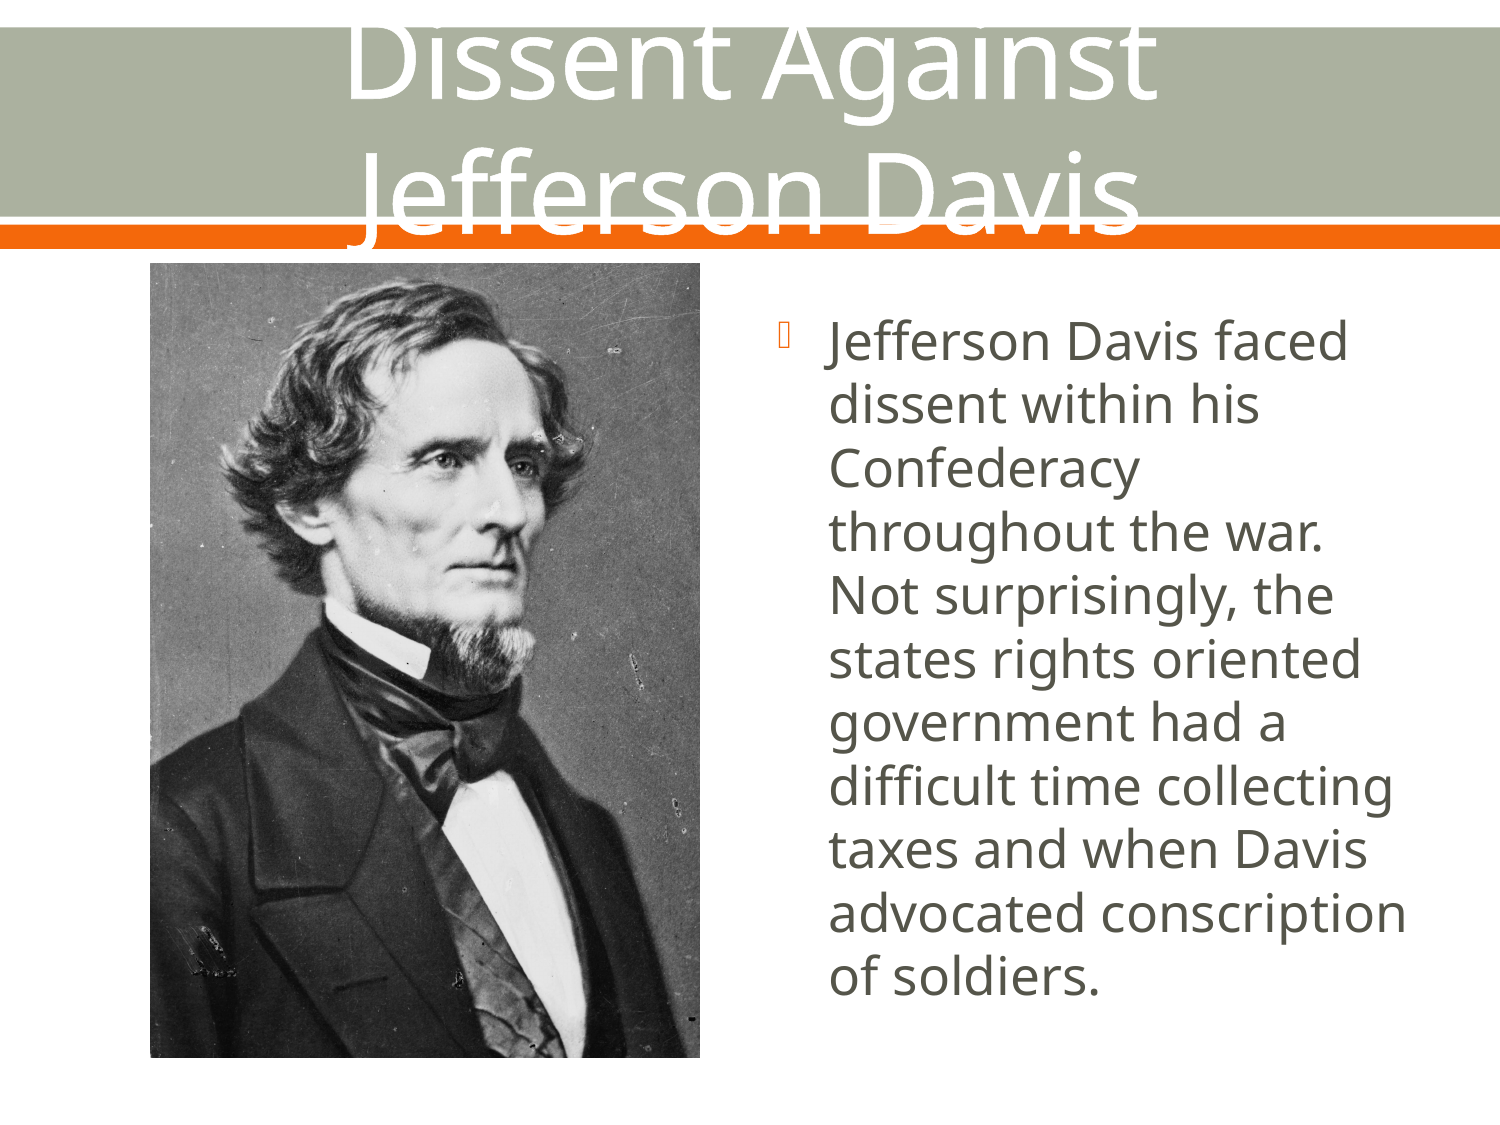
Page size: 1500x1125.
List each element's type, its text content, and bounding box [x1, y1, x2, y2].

title Dissent Against Jefferson Davis [75, 29, 1425, 213]
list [149, 263, 701, 1058]
list Jefferson Davis faced dissent within his Confederacy throughout the war. Not surprisingly, the states rights oriented government had a difficult time collecting taxes and when Davis advocated conscription of soldiers. [762, 299, 1425, 1043]
